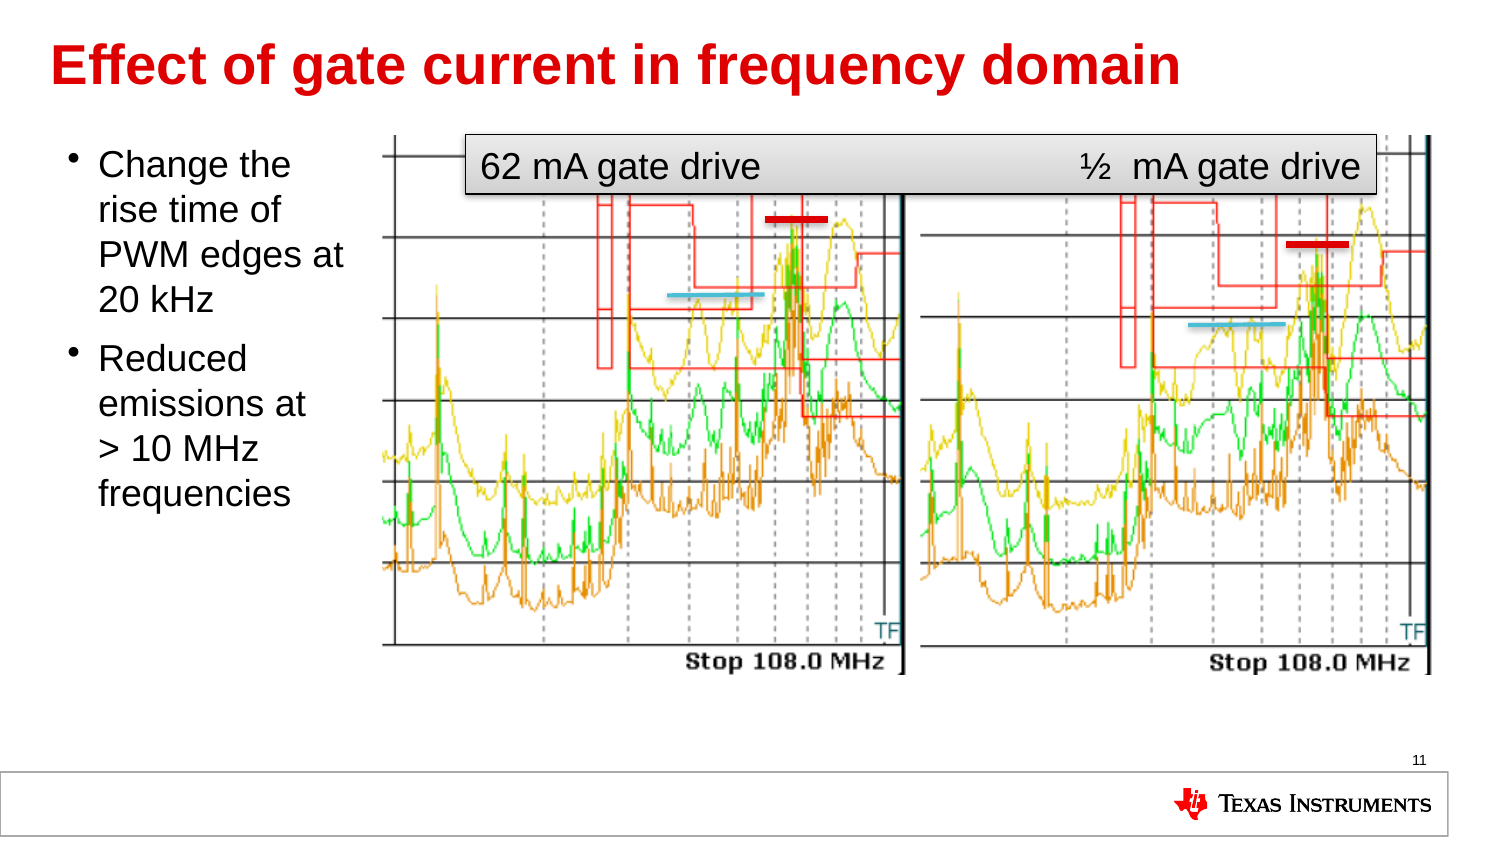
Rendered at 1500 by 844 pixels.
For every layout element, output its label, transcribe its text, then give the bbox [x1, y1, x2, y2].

slide_number 11 [1089, 744, 1440, 770]
picture [1174, 788, 1431, 820]
picture [381, 135, 1455, 675]
title Effect of gate current in frequency domain [37, 17, 1426, 119]
list Change the rise time of PWM edges at 20 kHz Reduced emissions at > 10 MHz frequencies [54, 133, 359, 738]
